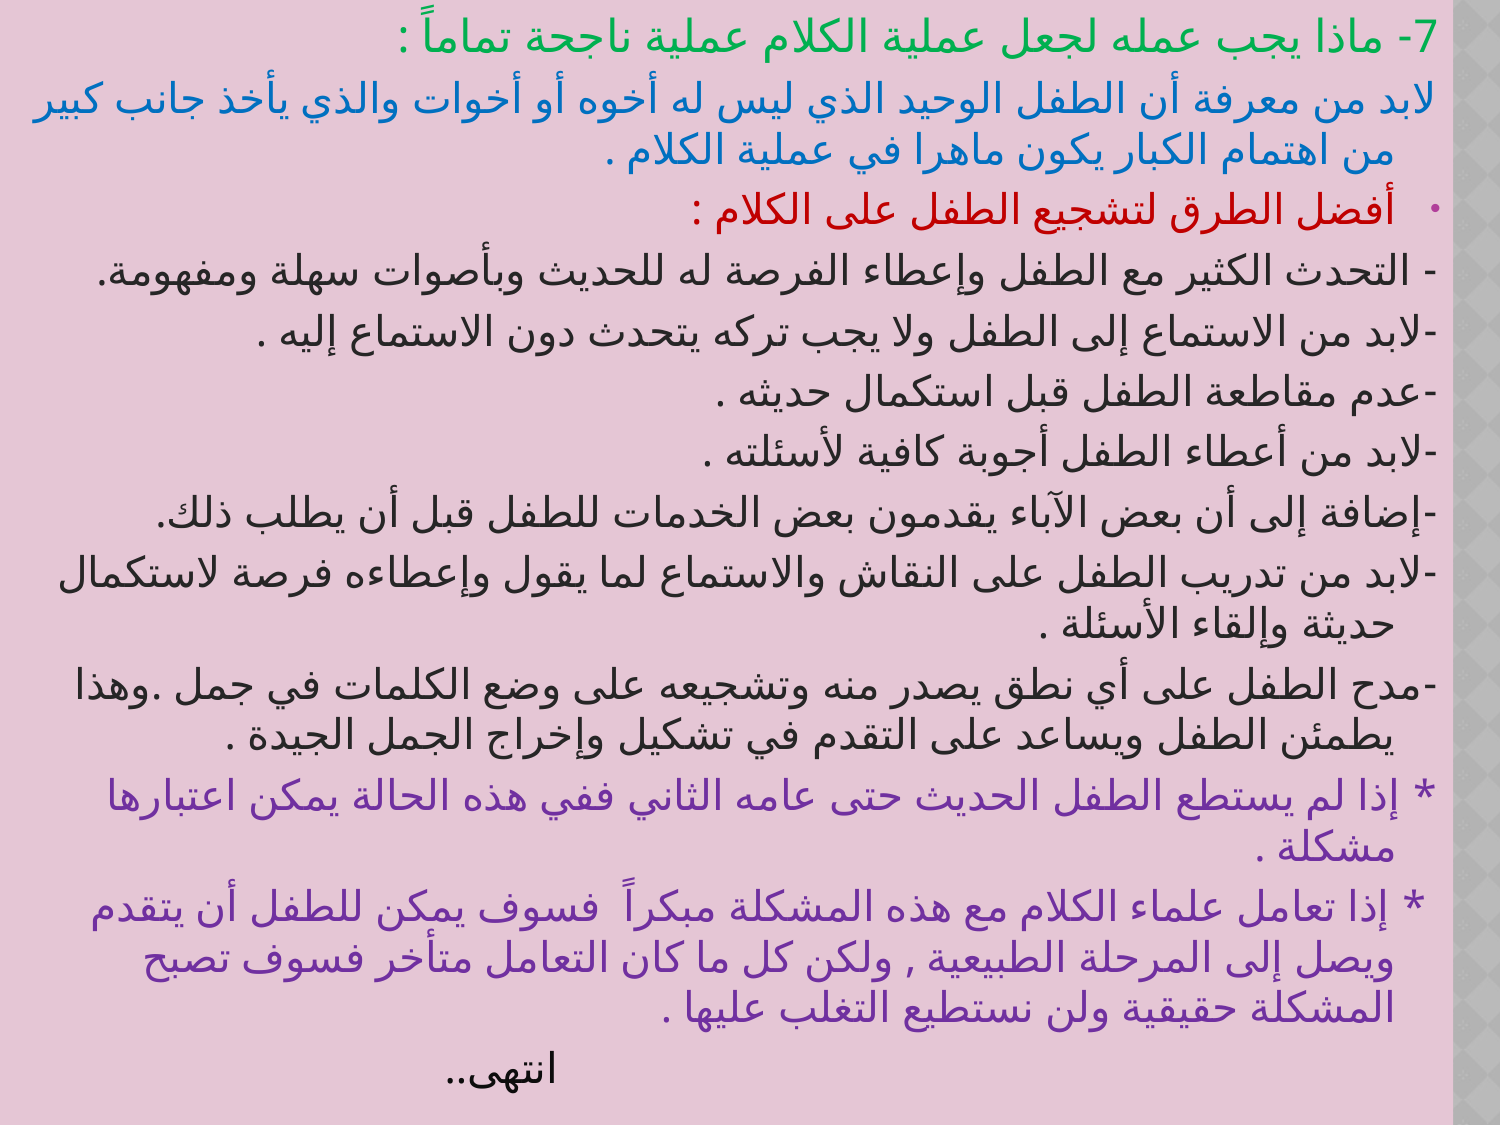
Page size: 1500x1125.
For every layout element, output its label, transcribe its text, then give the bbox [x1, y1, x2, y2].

list 7- ماذا يجب عمله لجعل عملية الكلام عملية ناجحة تماماً : لابد من معرفة أن الطفل الوحيد الذي ليس له أخوه أو أخوات والذي يأخذ جانب كبير من اهتمام الكبار يكون ماهرا في عملية الكلام . أفضل الطرق لتشجيع الطفل على الكلام : - التحدث الكثير مع الطفل وإعطاء الفرصة له للحديث وبأصوات سهلة ومفهومة. -لابد من الاستماع إلى الطفل ولا يجب تركه يتحدث دون الاستماع إليه . -عدم مقاطعة الطفل قبل استكمال حديثه . -لابد من أعطاء الطفل أجوبة كافية لأسئلته . -إضافة إلى أن بعض الآباء يقدمون بعض الخدمات للطفل قبل أن يطلب ذلك. -لابد من تدريب الطفل على النقاش والاستماع لما يقول وإعطاءه فرصة لاستكمال حديثة وإلقاء الأسئلة . -مدح الطفل على أي نطق يصدر منه وتشجيعه على وضع الكلمات في جمل .وهذا يطمئن الطفل ويساعد على التقدم في تشكيل وإخراج الجمل الجيدة . * إذا لم يستطع الطفل الحديث حتى عامه الثاني ففي هذه الحالة يمكن اعتبارها مشكلة . * إذا تعامل علماء الكلام مع هذه المشكلة مبكراً فسوف يمكن للطفل أن يتقدم ويصل إلى المرحلة الطبيعية , ولكن كل ما كان التعامل متأخر فسوف تصبح المشكلة حقيقية ولن نستطيع التغلب عليها . انتهى.. [0, 0, 1454, 1125]
